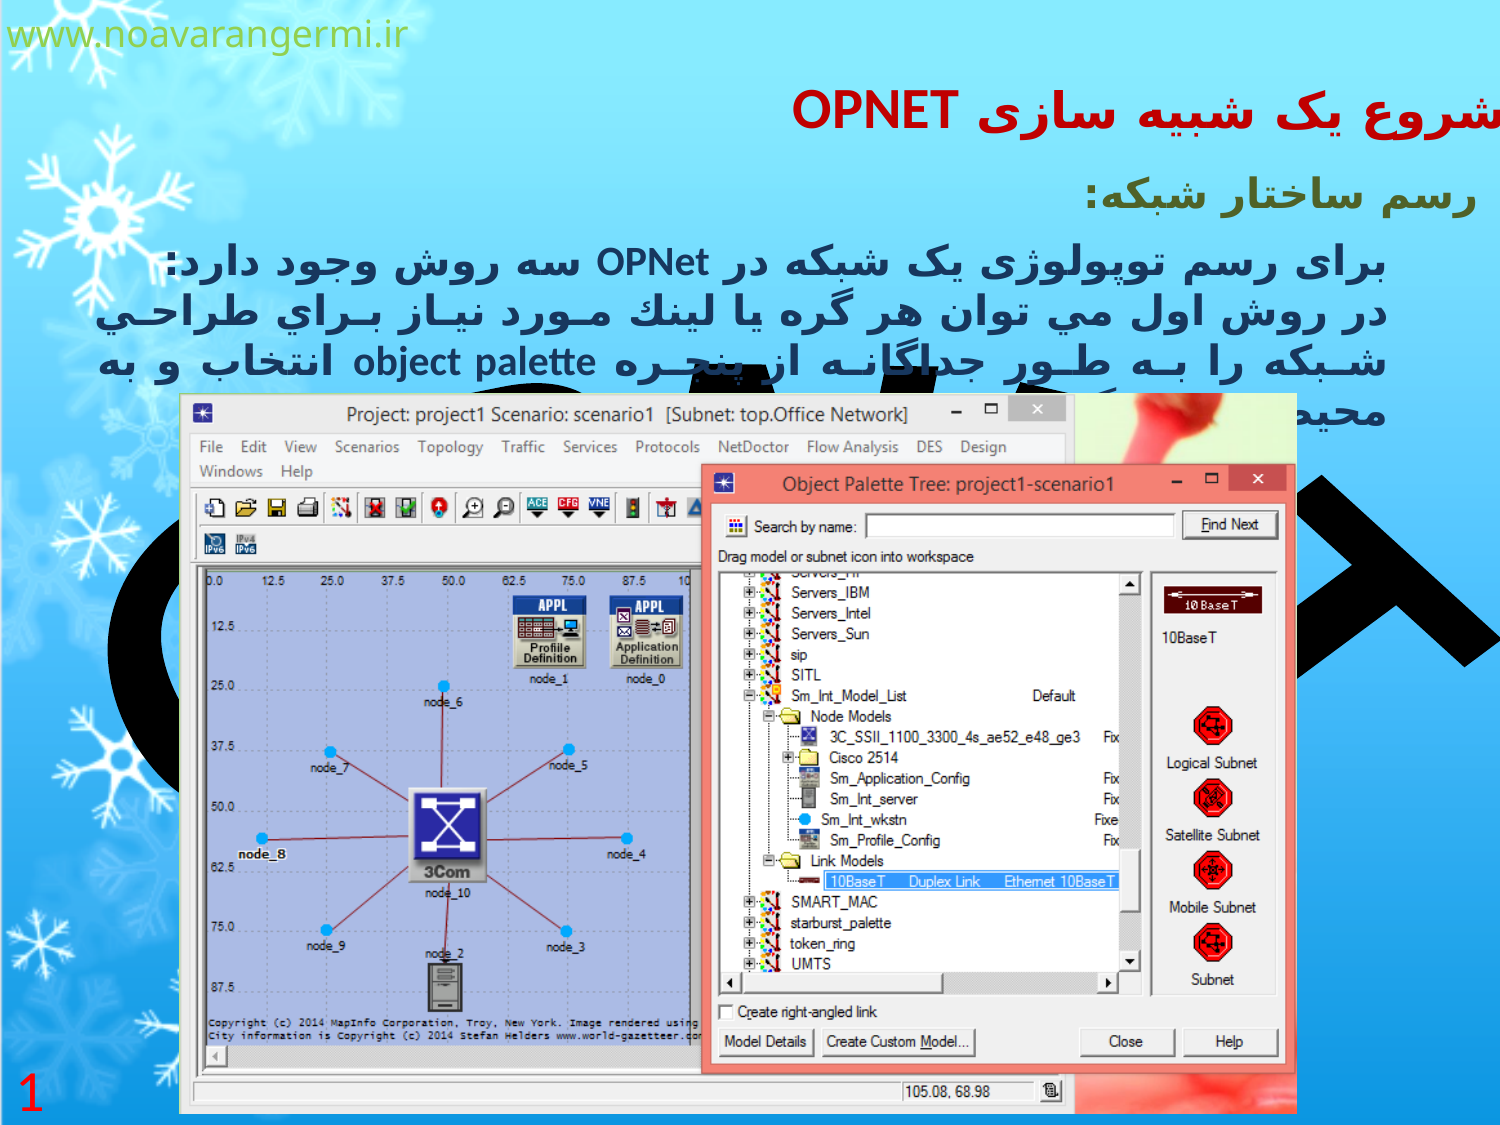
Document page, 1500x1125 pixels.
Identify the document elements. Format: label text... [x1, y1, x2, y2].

picture [0, 0, 1500, 1125]
text_box شروع یک شبیه سازی OPNET رسم ساختار شبکه: [778, 62, 1500, 225]
text_box www.noavarangermi.ir [0, 10, 429, 62]
slide_number 19 [0, 1057, 80, 1118]
text_box برای رسم توپولوژی یک شبکه در OPNet سه روش وجود دارد: در روش اول مي توان هر گره يا لينك مـورد نيـاز بـراي طراحـي شـبكه را بـه طـور جداگانـه از پنجـره object palette انتخاب و به محيط ويرايشگر وارد كرد. [79, 226, 1404, 442]
